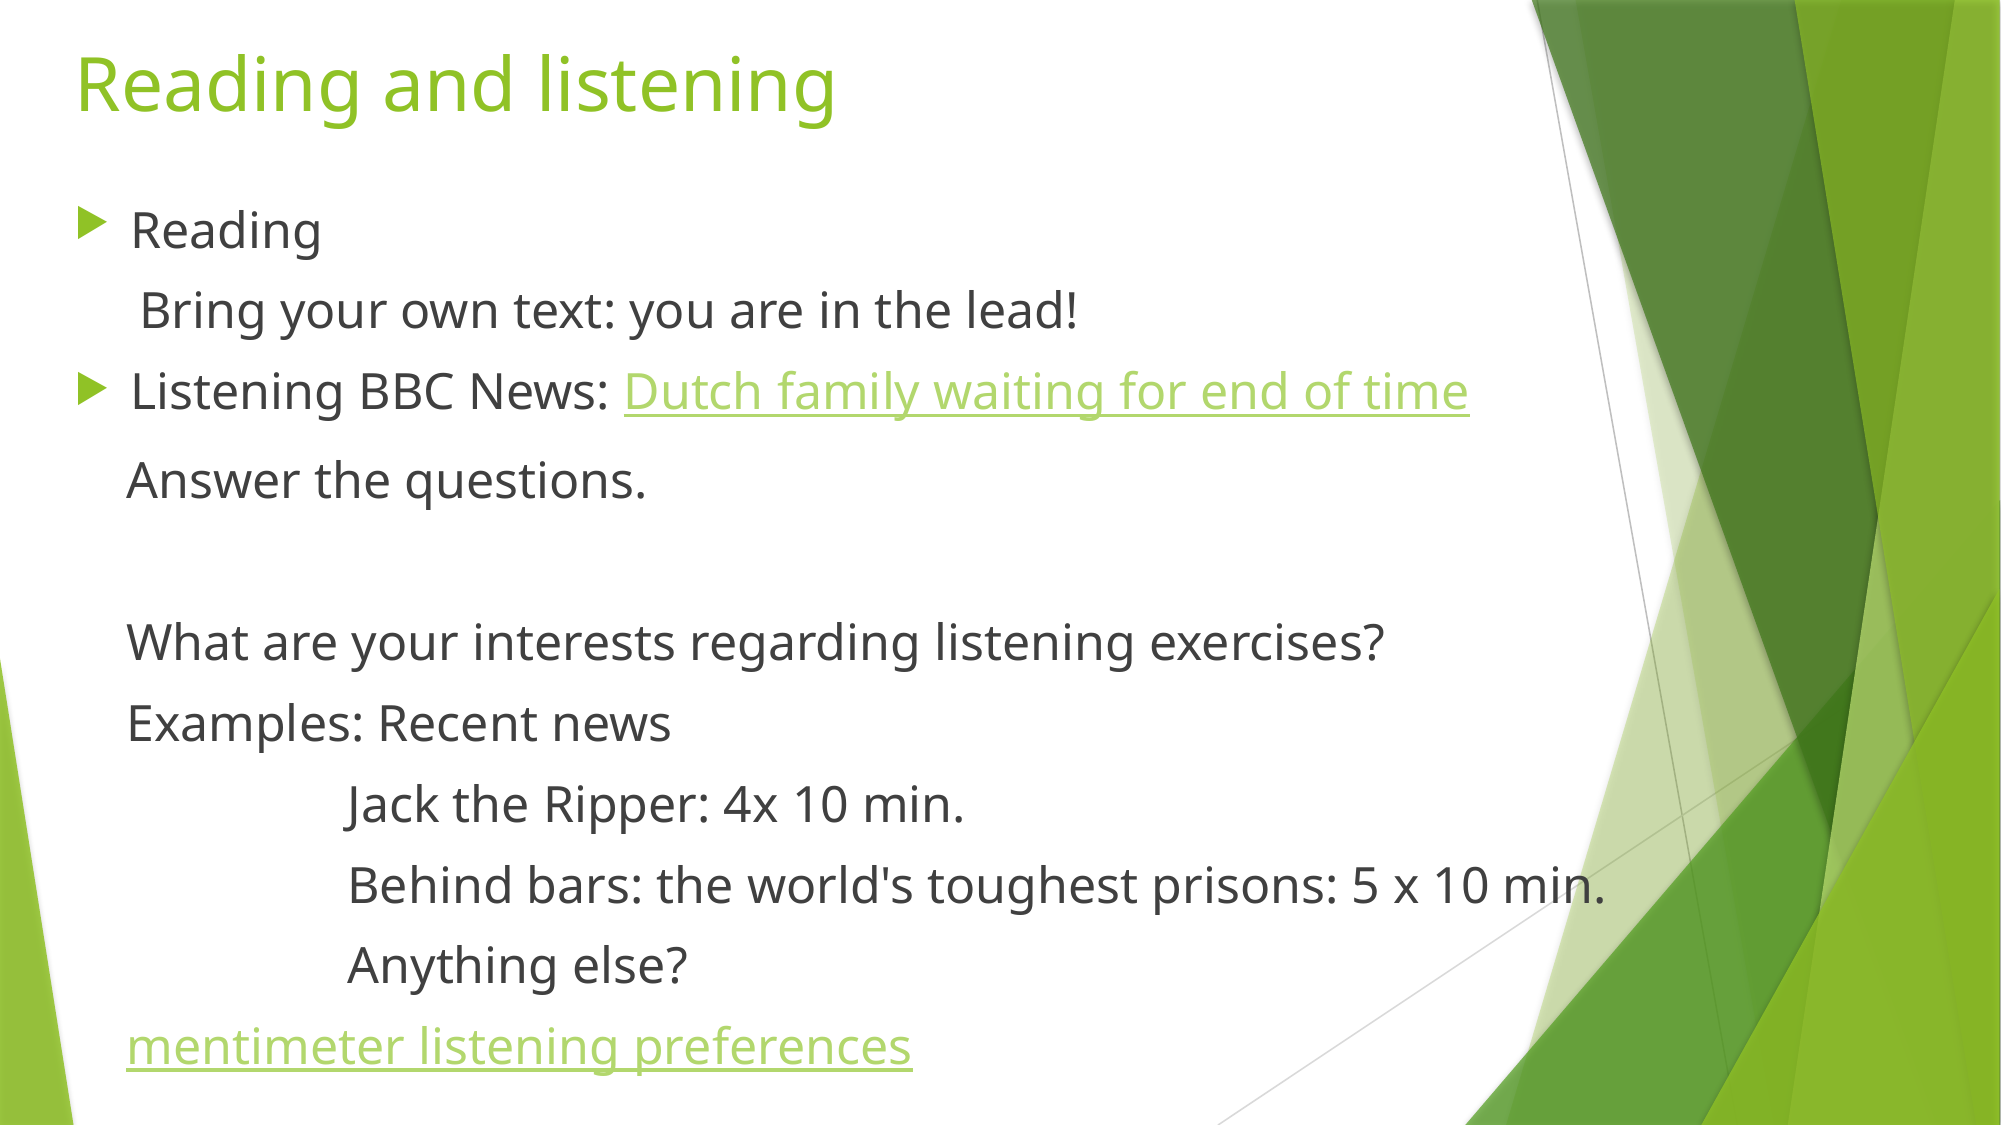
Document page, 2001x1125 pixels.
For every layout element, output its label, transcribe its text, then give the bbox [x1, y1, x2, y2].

title Reading and listening [59, 28, 1470, 175]
list Reading Bring your own text: you are in the lead! Listening BBC News: Dutch family waiting for end of time Answer the questions. What are your interests regarding listening exercises? Examples: Recent news Jack the Ripper: 4x 10 min. Behind bars: the world's toughest prisons: 5 x 10 min. Anything else? mentimeter listening preferences [59, 190, 1785, 1099]
